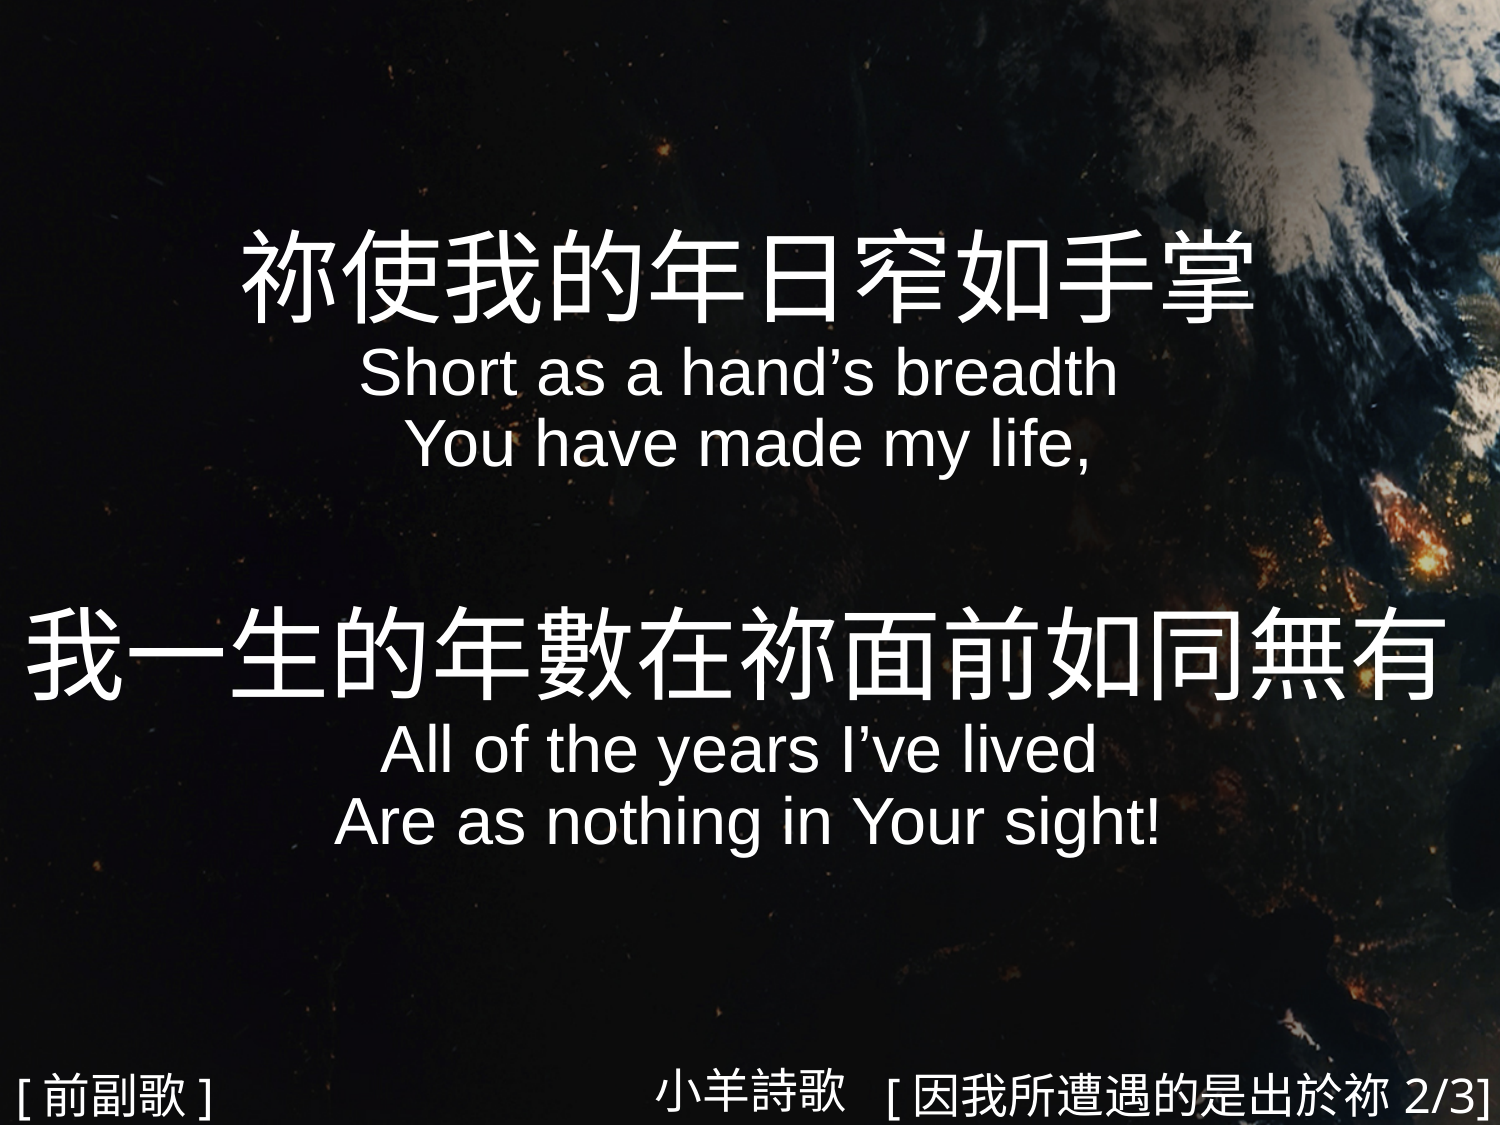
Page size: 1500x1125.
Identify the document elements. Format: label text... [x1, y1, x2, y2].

text_box [前副歌] [0, 1058, 271, 1125]
picture [0, 763, 1500, 1053]
text_box 祢使我的年日窄如手掌 Short as a hand’s breadth You have made my life, 我一生的年數在祢面前如同無有 All of the years I’ve lived Are as nothing in Your sight! [0, 219, 1500, 763]
picture [0, 0, 1500, 219]
text_box [因我所遭遇的是出於祢2/3] [868, 1058, 1500, 1125]
subtitle 小羊詩歌 [0, 1053, 1500, 1125]
